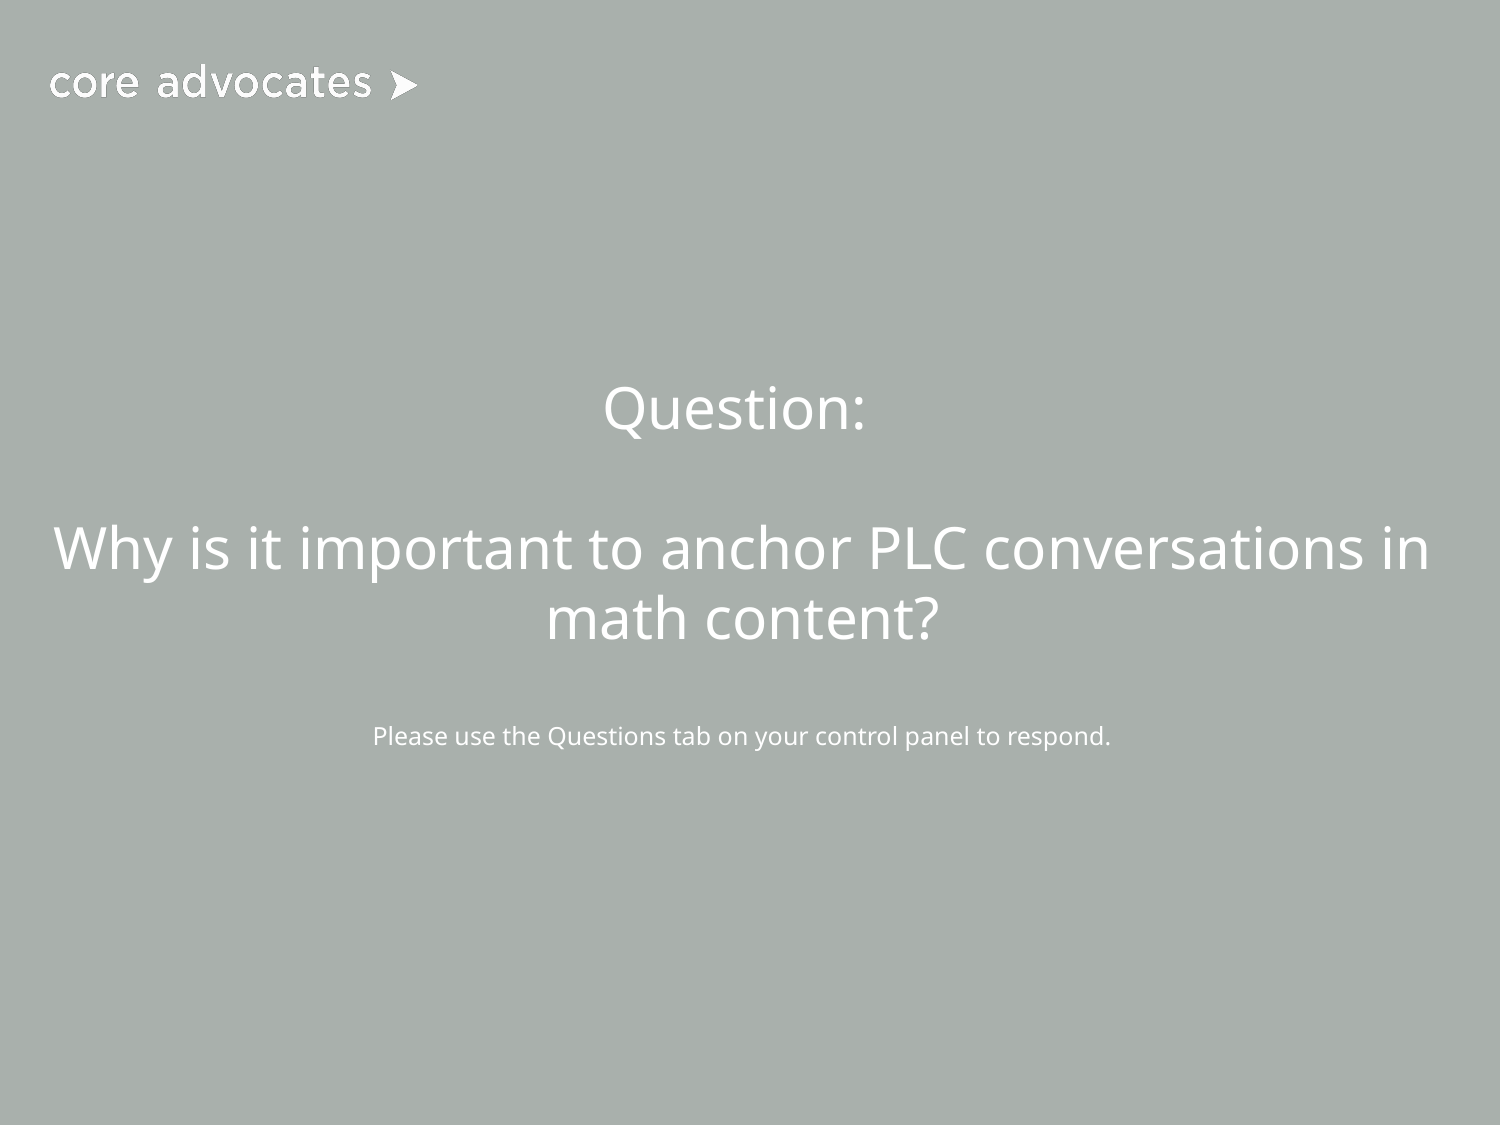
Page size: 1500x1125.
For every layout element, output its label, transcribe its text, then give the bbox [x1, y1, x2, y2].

picture [50, 64, 417, 100]
title Question: Why is it important to anchor PLC conversations in math content? Please use the Questions tab on your control panel to respond. [35, 362, 1450, 760]
